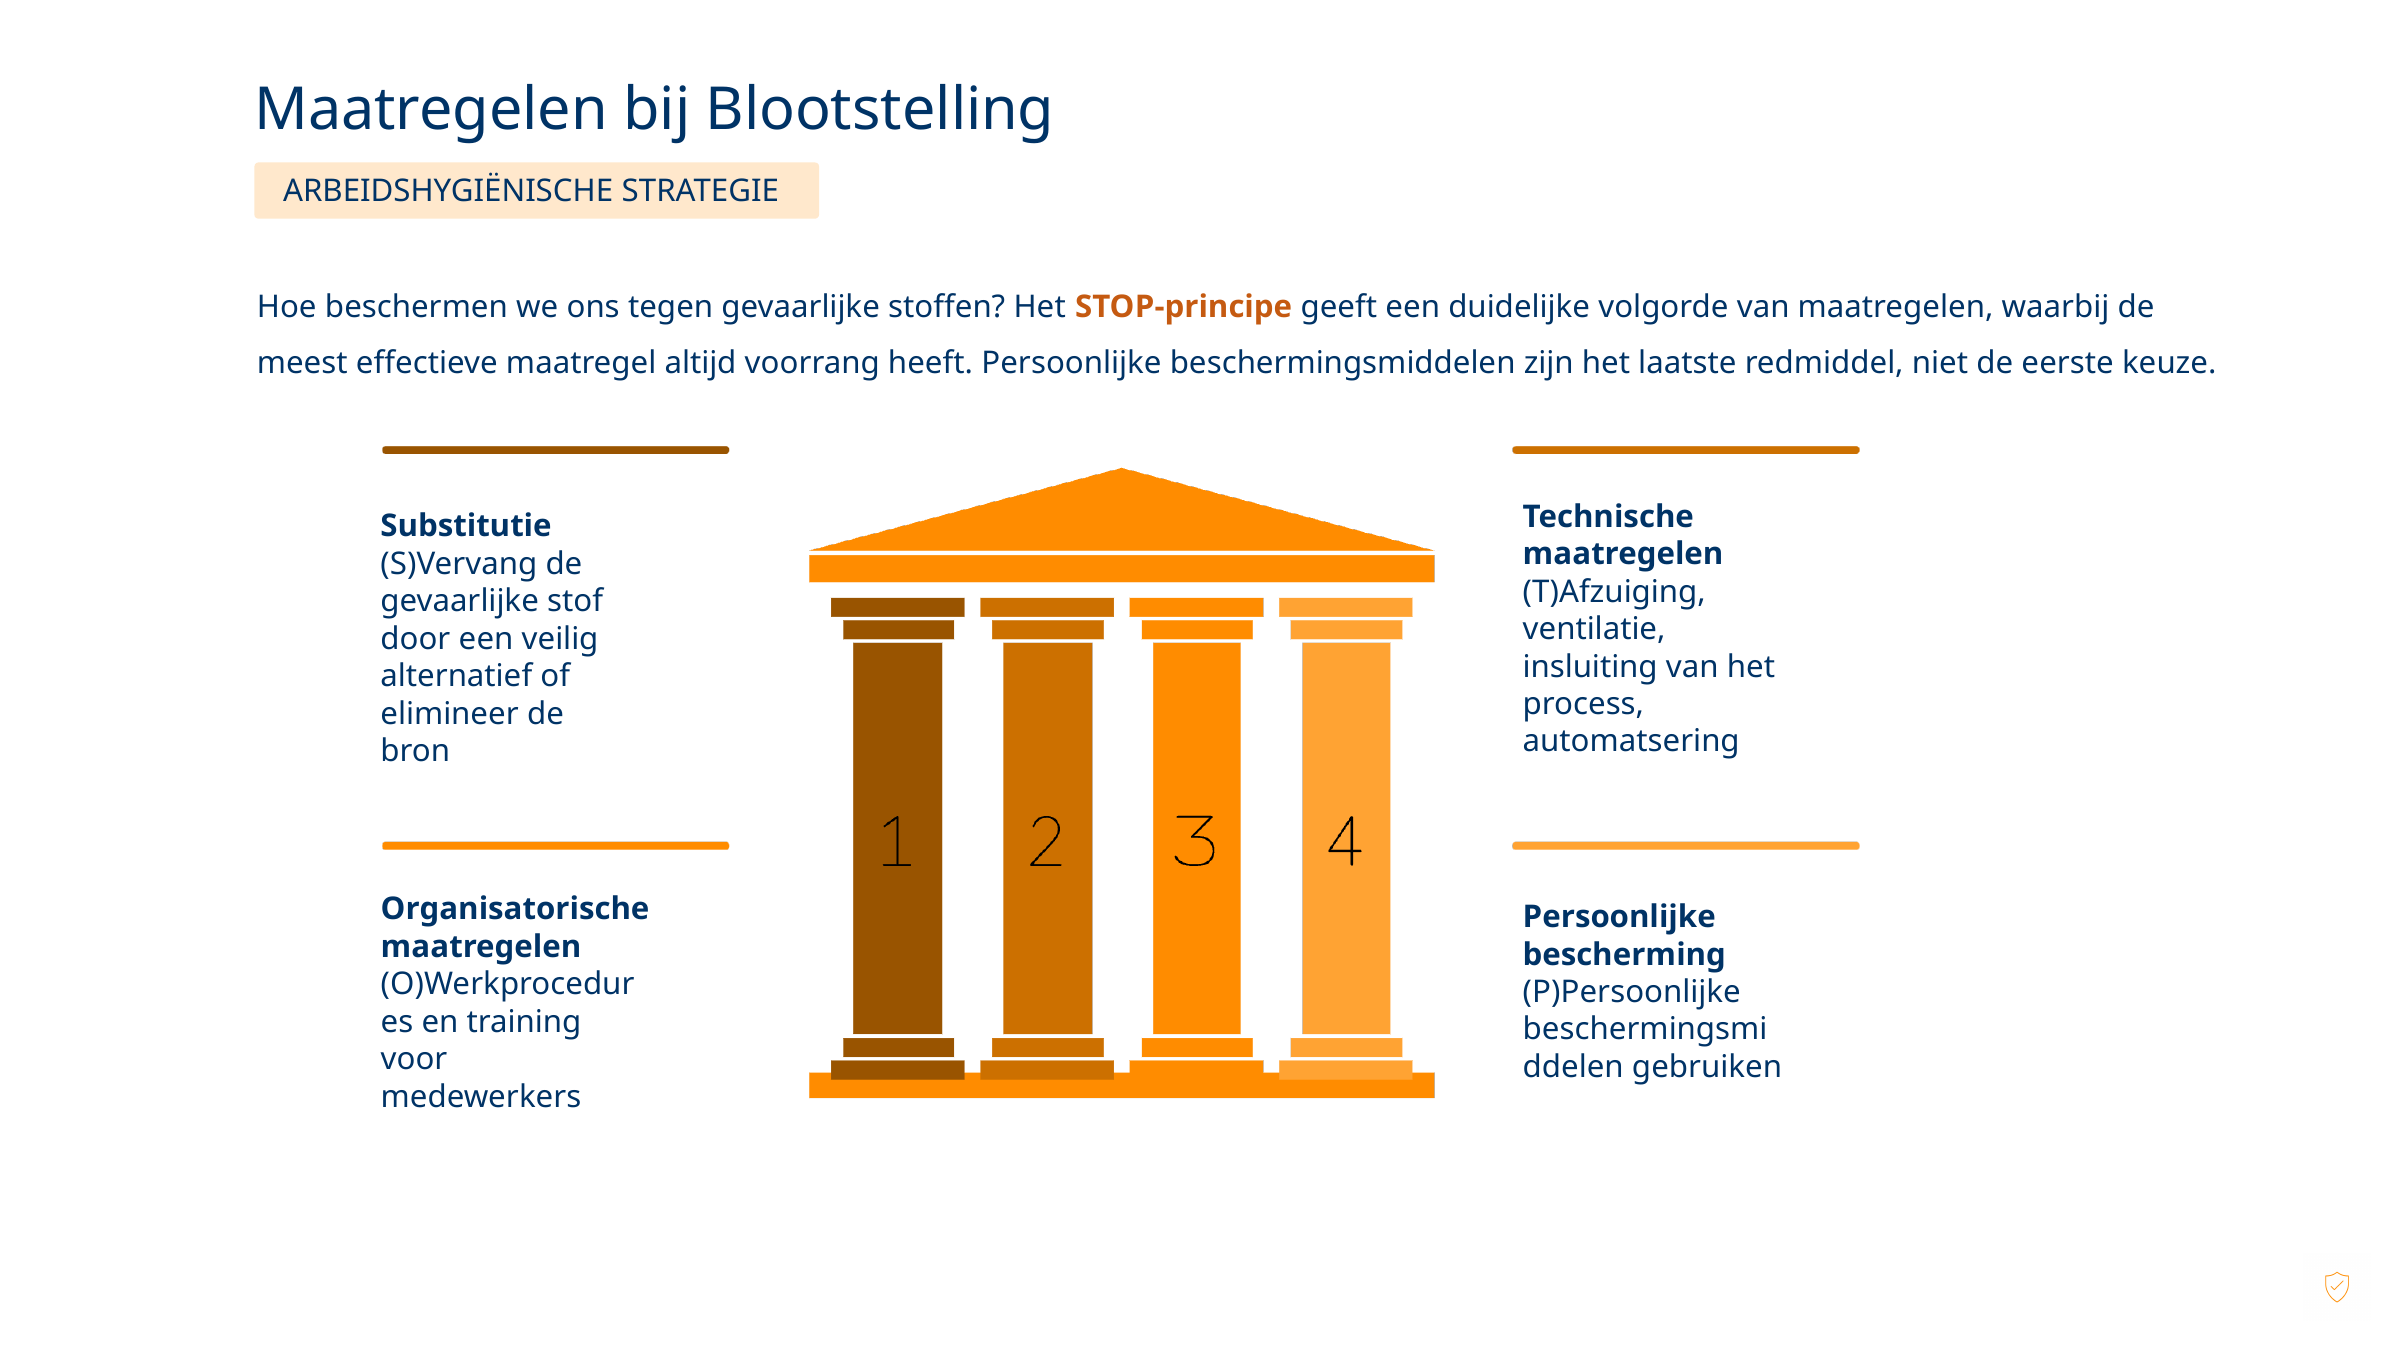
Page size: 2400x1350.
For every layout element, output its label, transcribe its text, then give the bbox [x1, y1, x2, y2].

text_box ARBEIDSHYGIËNISCHE STRATEGIE [283, 181, 582, 208]
text_box Maatregelen bij Blootstelling [254, 67, 1121, 143]
text_box Hoe beschermen we ons tegen gevaarlijke stoffen? Het STOP-principe geeft een duidelijke volgorde van maatregelen, waarbij de meest effectieve maatregel altijd voorrang heeft. Persoonlijke beschermingsmiddelen zijn het laatste redmiddel, niet de eerste keuze. [256, 267, 2239, 457]
picture [2303, 1253, 2371, 1321]
text_box [254, 162, 820, 219]
picture [351, 416, 1889, 1169]
